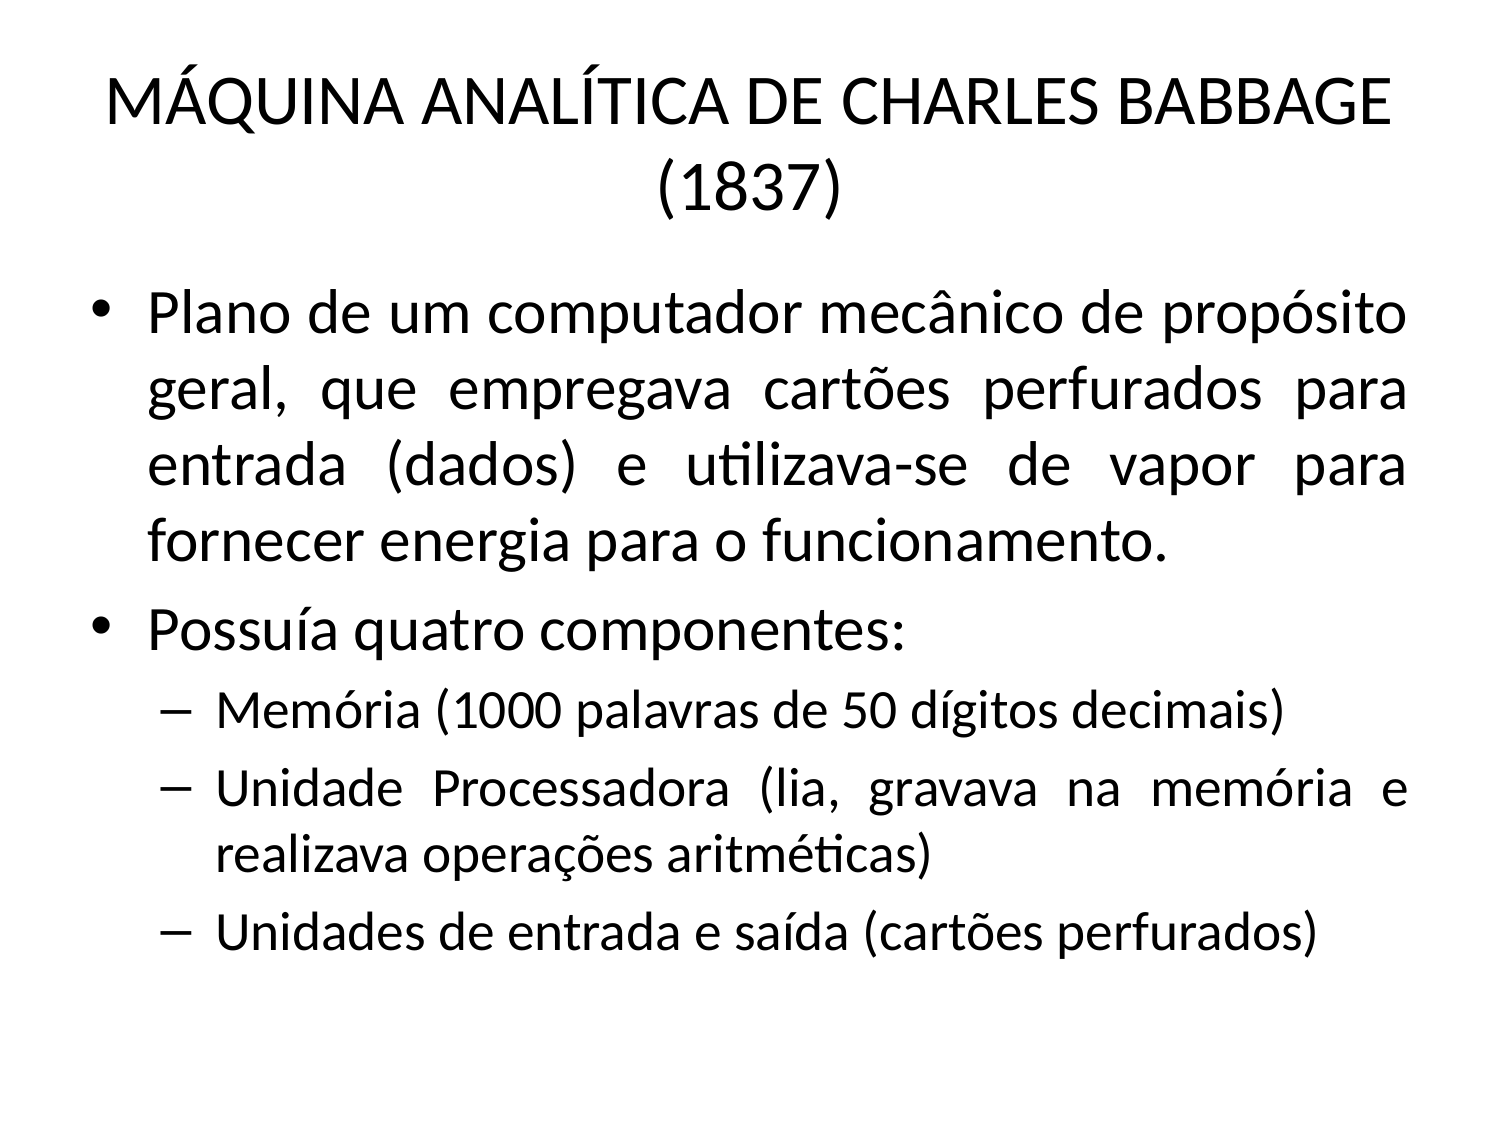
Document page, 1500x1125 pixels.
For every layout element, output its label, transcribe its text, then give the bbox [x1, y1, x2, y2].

title MÁQUINA ANALÍTICA DE CHARLES BABBAGE (1837) [75, 45, 1425, 233]
list Plano de um computador mecânico de propósito geral, que empregava cartões perfurados para entrada (dados) e utilizava-se de vapor para fornecer energia para o funcionamento. Possuía quatro componentes: Memória (1000 palavras de 50 dígitos decimais) Unidade Processadora (lia, gravava na memória e realizava operações aritméticas) Unidades de entrada e saída (cartões perfurados) [75, 262, 1425, 1005]
